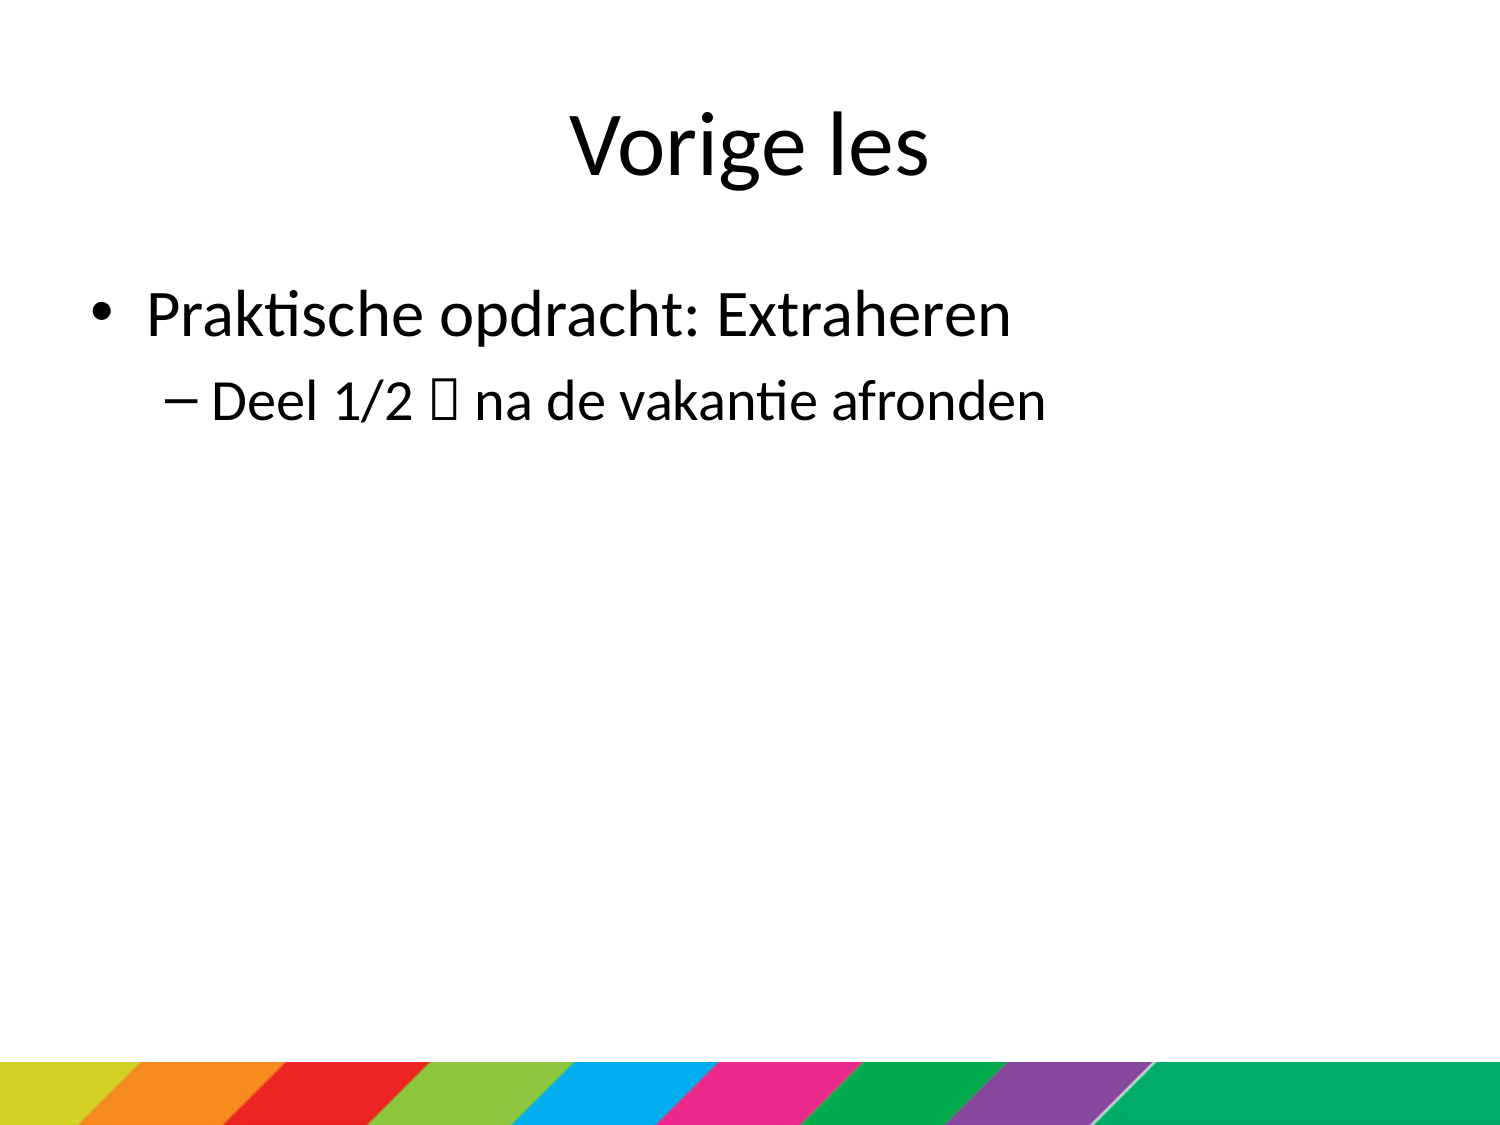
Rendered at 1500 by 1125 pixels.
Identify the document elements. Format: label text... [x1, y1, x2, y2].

list Praktische opdracht: Extraheren Deel 1/2  na de vakantie afronden [75, 262, 1425, 1005]
title Vorige les [75, 45, 1425, 233]
picture [656, 1062, 1500, 1125]
picture [0, 1062, 574, 1125]
